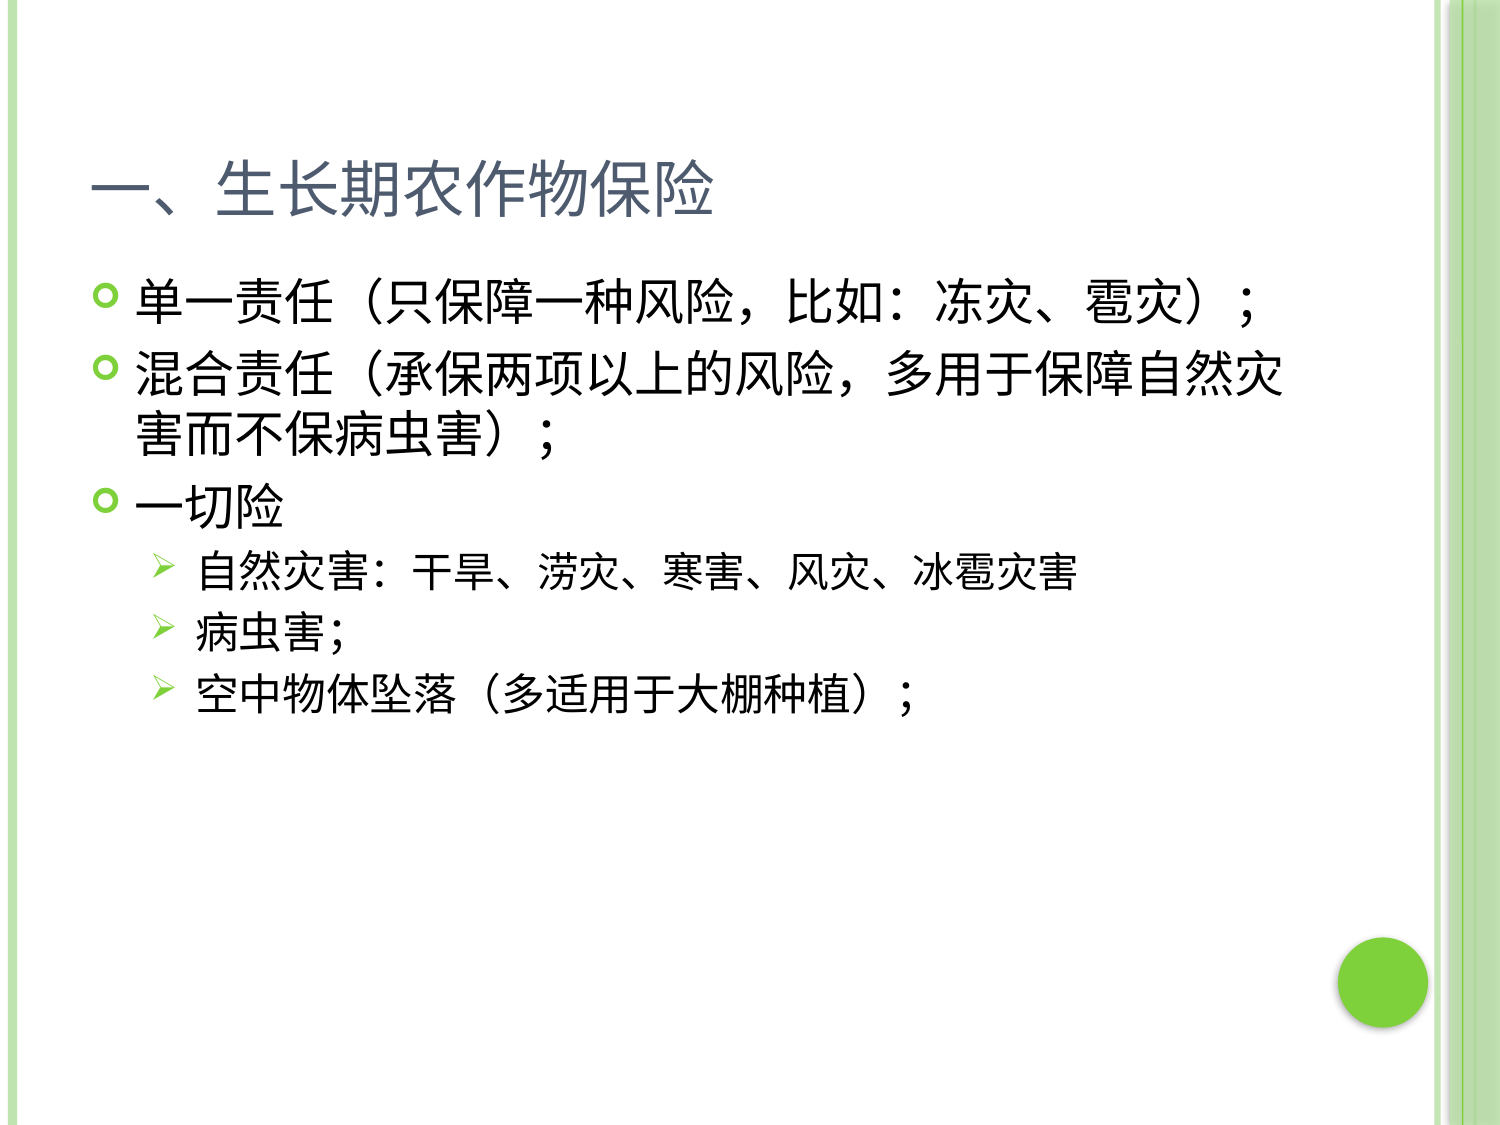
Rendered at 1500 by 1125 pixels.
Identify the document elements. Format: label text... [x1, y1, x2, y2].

title 一、生长期农作物保险 [75, 45, 1300, 233]
list 单一责任（只保障一种风险，比如：冻灾、雹灾）； 混合责任（承保两项以上的风险，多用于保障自然灾害而不保病虫害）； 一切险 自然灾害：干旱、涝灾、寒害、风灾、冰雹灾害 病虫害； 空中物体坠落（多适用于大棚种植）； [74, 262, 1301, 1063]
